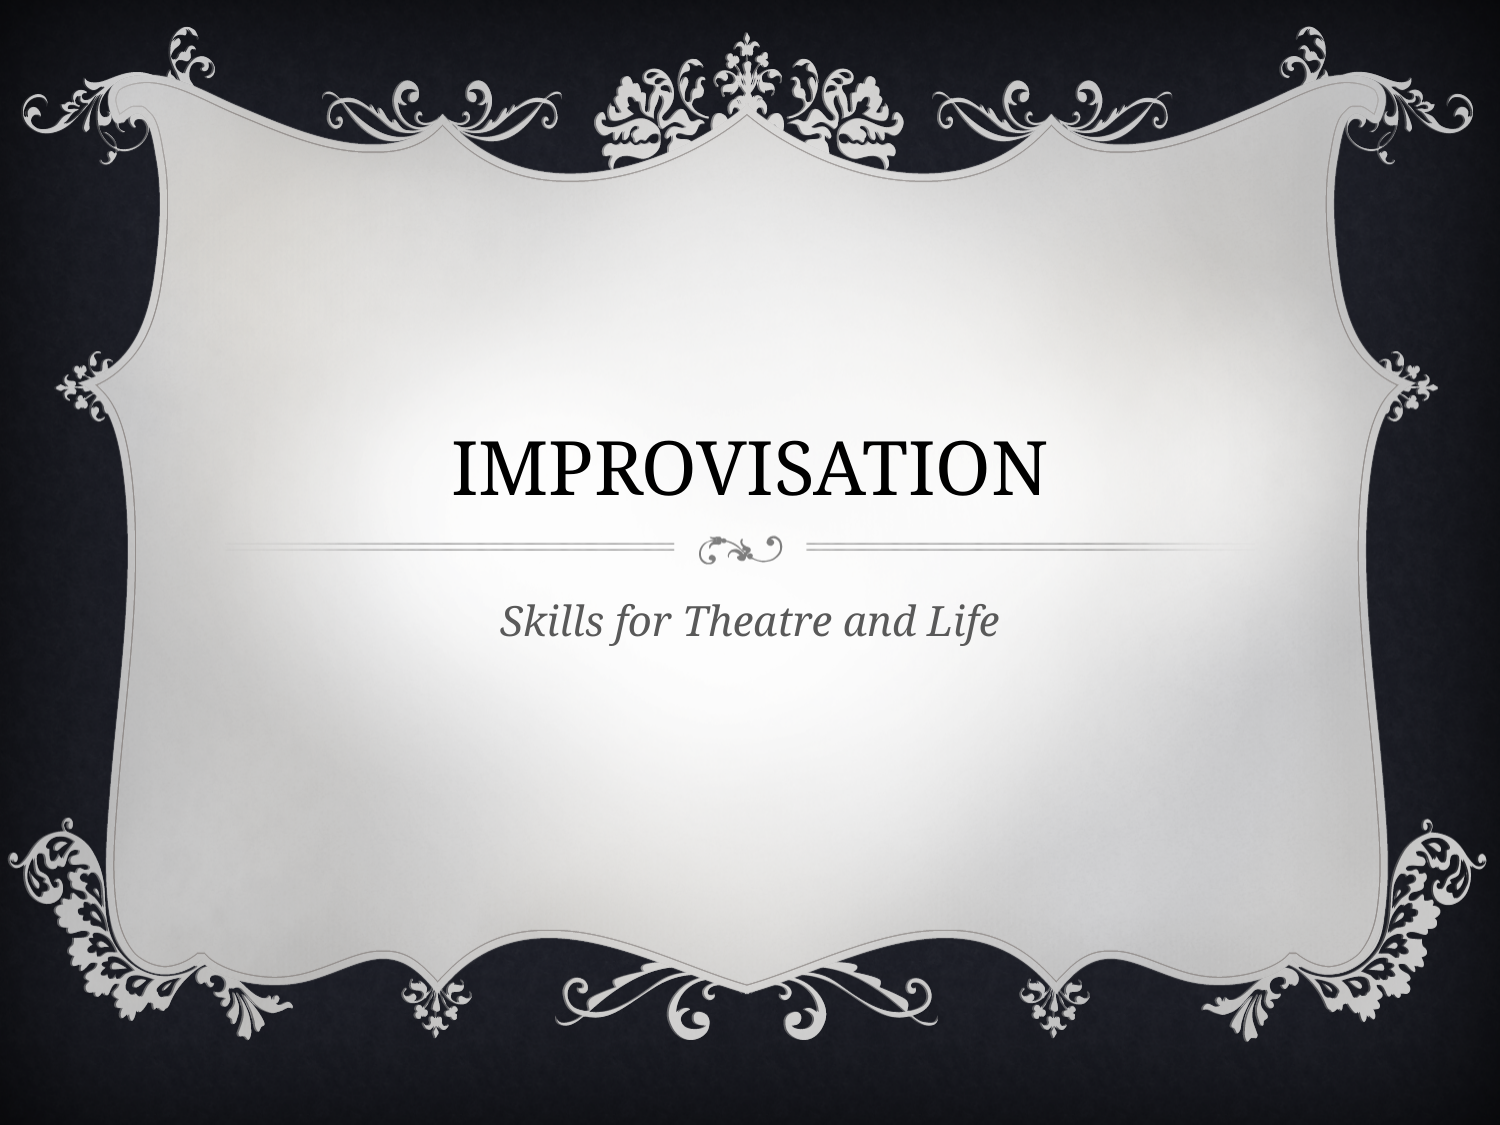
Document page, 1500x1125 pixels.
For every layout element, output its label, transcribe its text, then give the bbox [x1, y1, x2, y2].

subtitle Skills for Theatre and Life [225, 562, 1275, 688]
picture [0, 0, 1500, 1125]
title IMPROVISATION [225, 305, 1275, 518]
